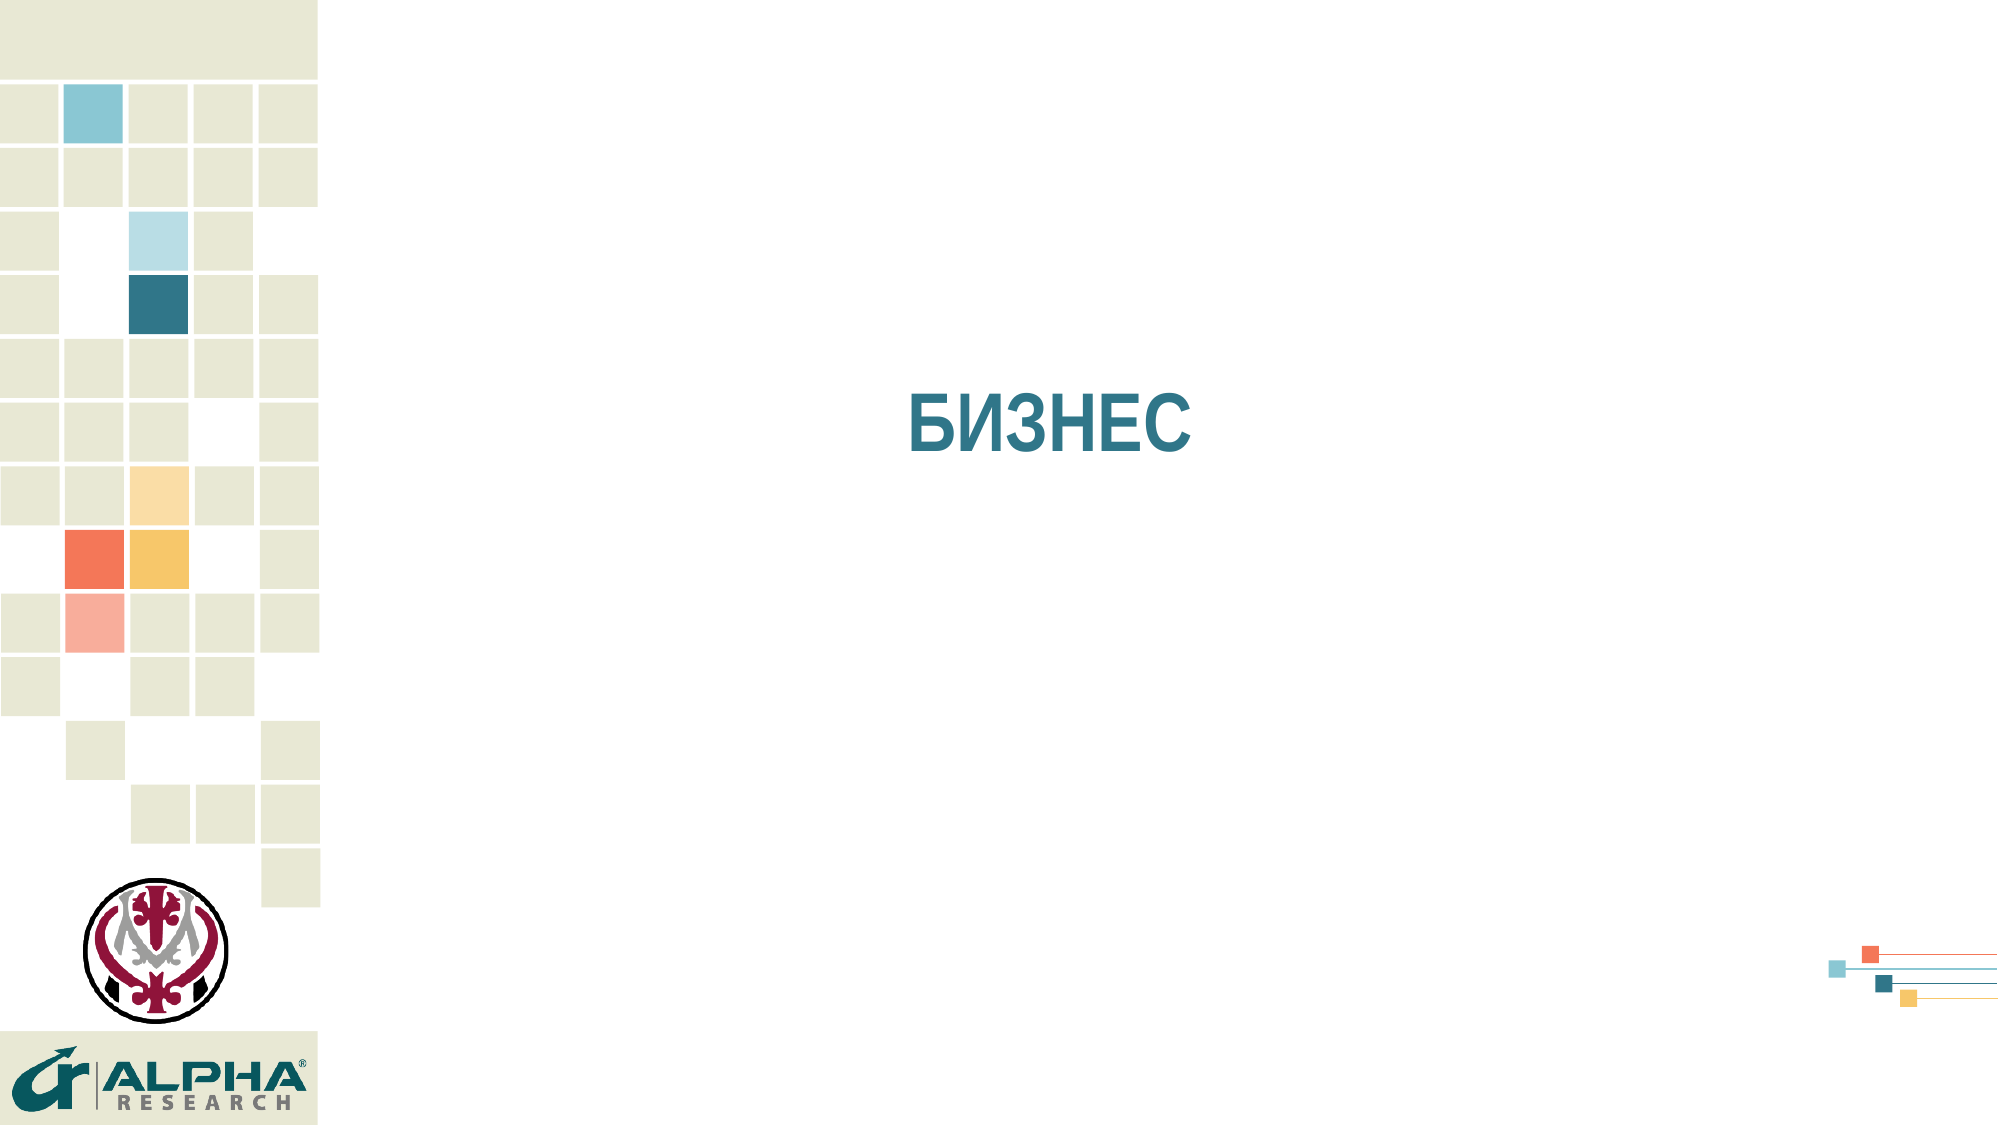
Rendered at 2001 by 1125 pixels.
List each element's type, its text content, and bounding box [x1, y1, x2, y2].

picture [12, 1046, 307, 1112]
picture [80, 873, 229, 1026]
title БИЗНЕС [340, 371, 1761, 938]
